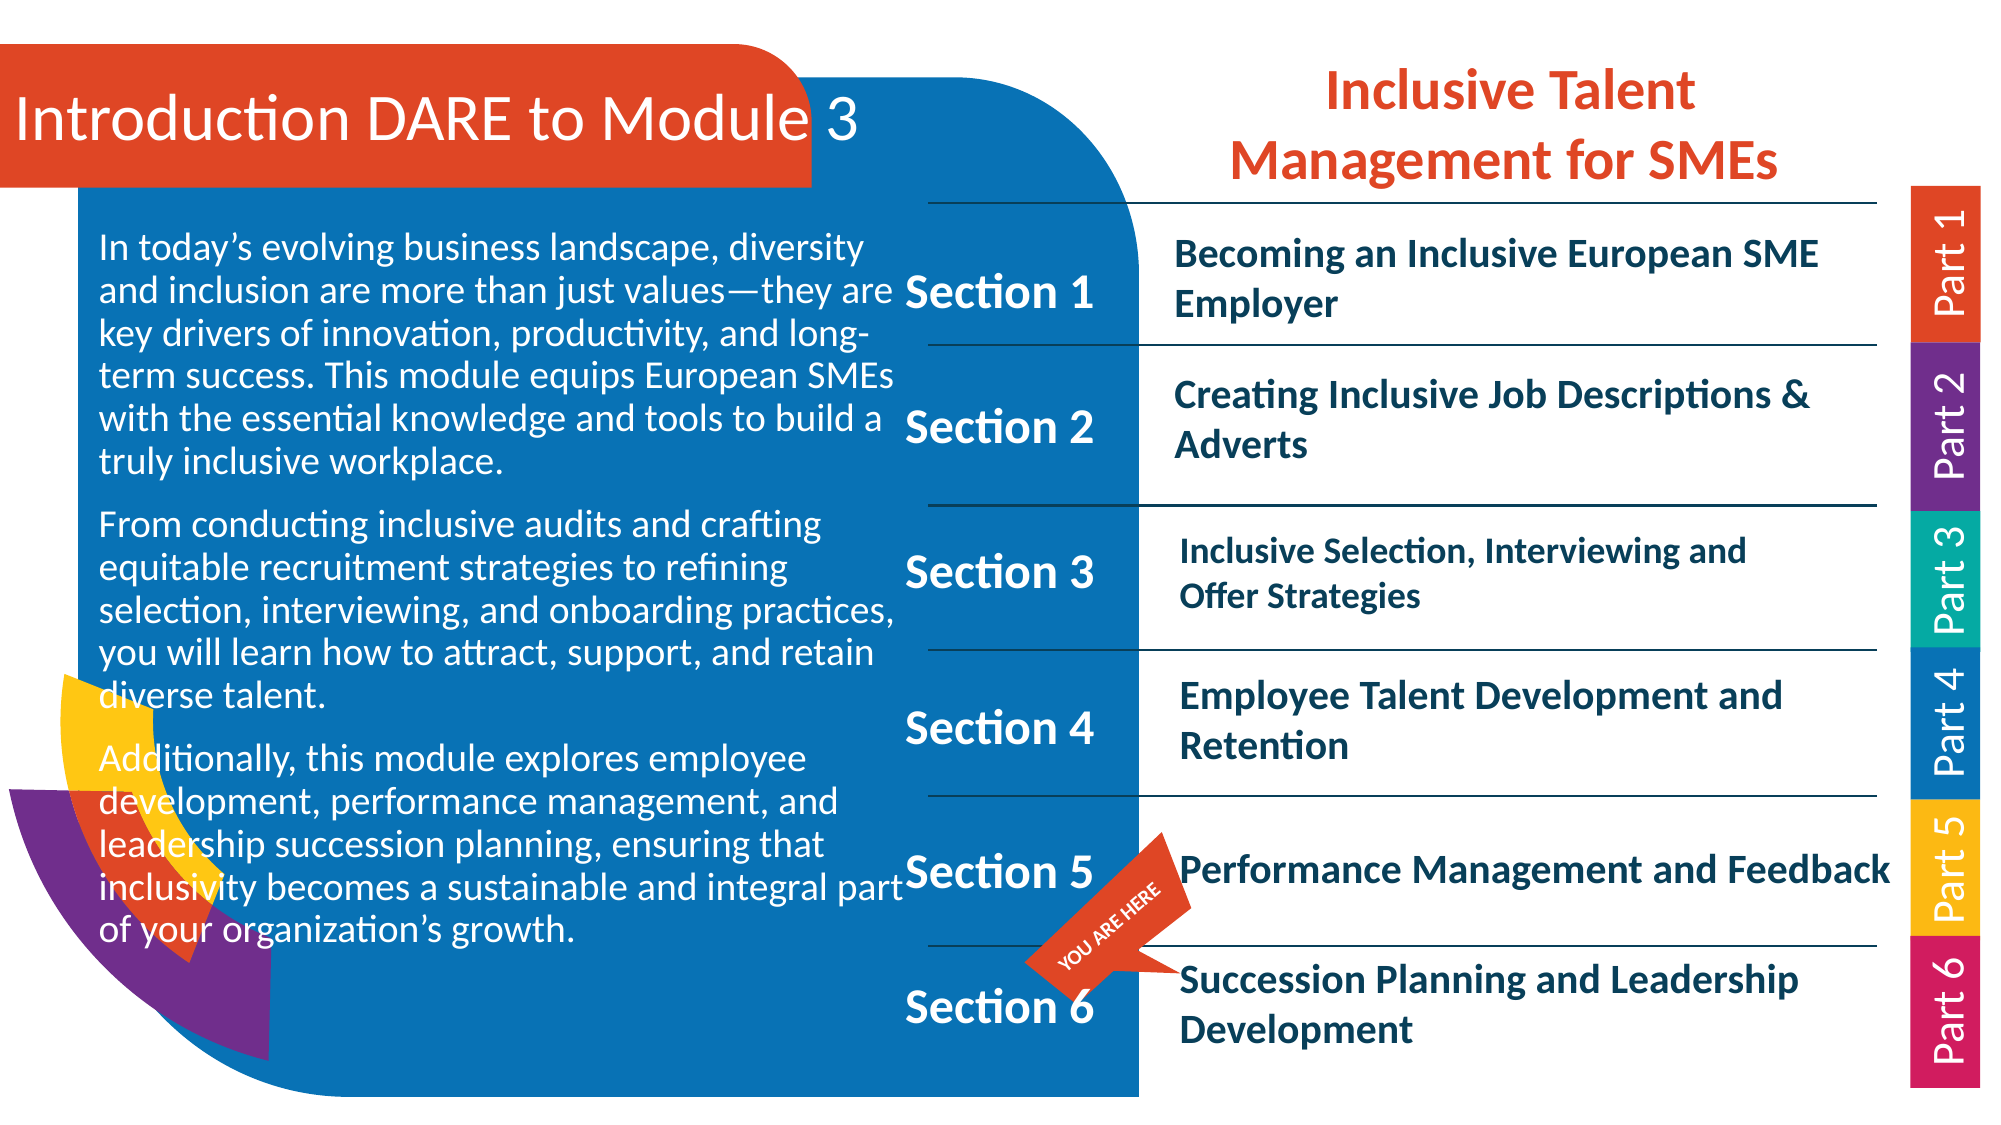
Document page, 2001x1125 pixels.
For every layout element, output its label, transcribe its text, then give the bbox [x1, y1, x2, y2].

text_box Section 5 [848, 815, 1152, 929]
text_box Part 1 [1910, 185, 1981, 342]
text_box Part 2 [1910, 342, 1981, 511]
list Introduction DARE to Module 3 [0, 59, 911, 178]
text_box Section 3 [848, 516, 1152, 630]
text_box Inclusive Selection, Interviewing and Offer Strategies [1164, 518, 1818, 624]
text_box Section 6 [848, 950, 1152, 1064]
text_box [1033, 878, 1227, 998]
text_box Part 6 [1910, 935, 1981, 1088]
text_box Part 4 [1910, 647, 1981, 799]
text_box Performance Management and Feedback [1164, 809, 1910, 923]
text_box Succession Planning and Leadership Development [1164, 944, 1910, 1058]
text_box Part 5 [1910, 799, 1981, 935]
list In today’s evolving business landscape, diversity and inclusion are more than just values—they are key drivers of innovation, productivity, and long-term success. This module equips European SMEs with the essential knowledge and tools to build a truly inclusive workplace. From conducting inclusive audits and crafting equitable recruitment strategies to refining selection, interviewing, and onboarding practices, you will learn how to attract, support, and retain diverse talent. Additionally, this module explores employee development, performance management, and leadership succession planning, ensuring that inclusivity becomes a sustainable and integral part of your organization’s growth. [84, 219, 936, 1044]
text_box Employee Talent Development and Retention [1164, 661, 1910, 775]
text_box Section 1 [848, 235, 1152, 349]
list Creating Inclusive Job Descriptions & Adverts [1159, 360, 1893, 474]
text_box Inclusive Talent Management for SMEs [1151, 44, 1871, 199]
text_box Section 4 [848, 671, 1152, 785]
text_box Part 3 [1910, 511, 1981, 647]
text_box Becoming an Inclusive European SME Employer [1159, 219, 1910, 333]
text_box Section 2 [848, 371, 1152, 485]
